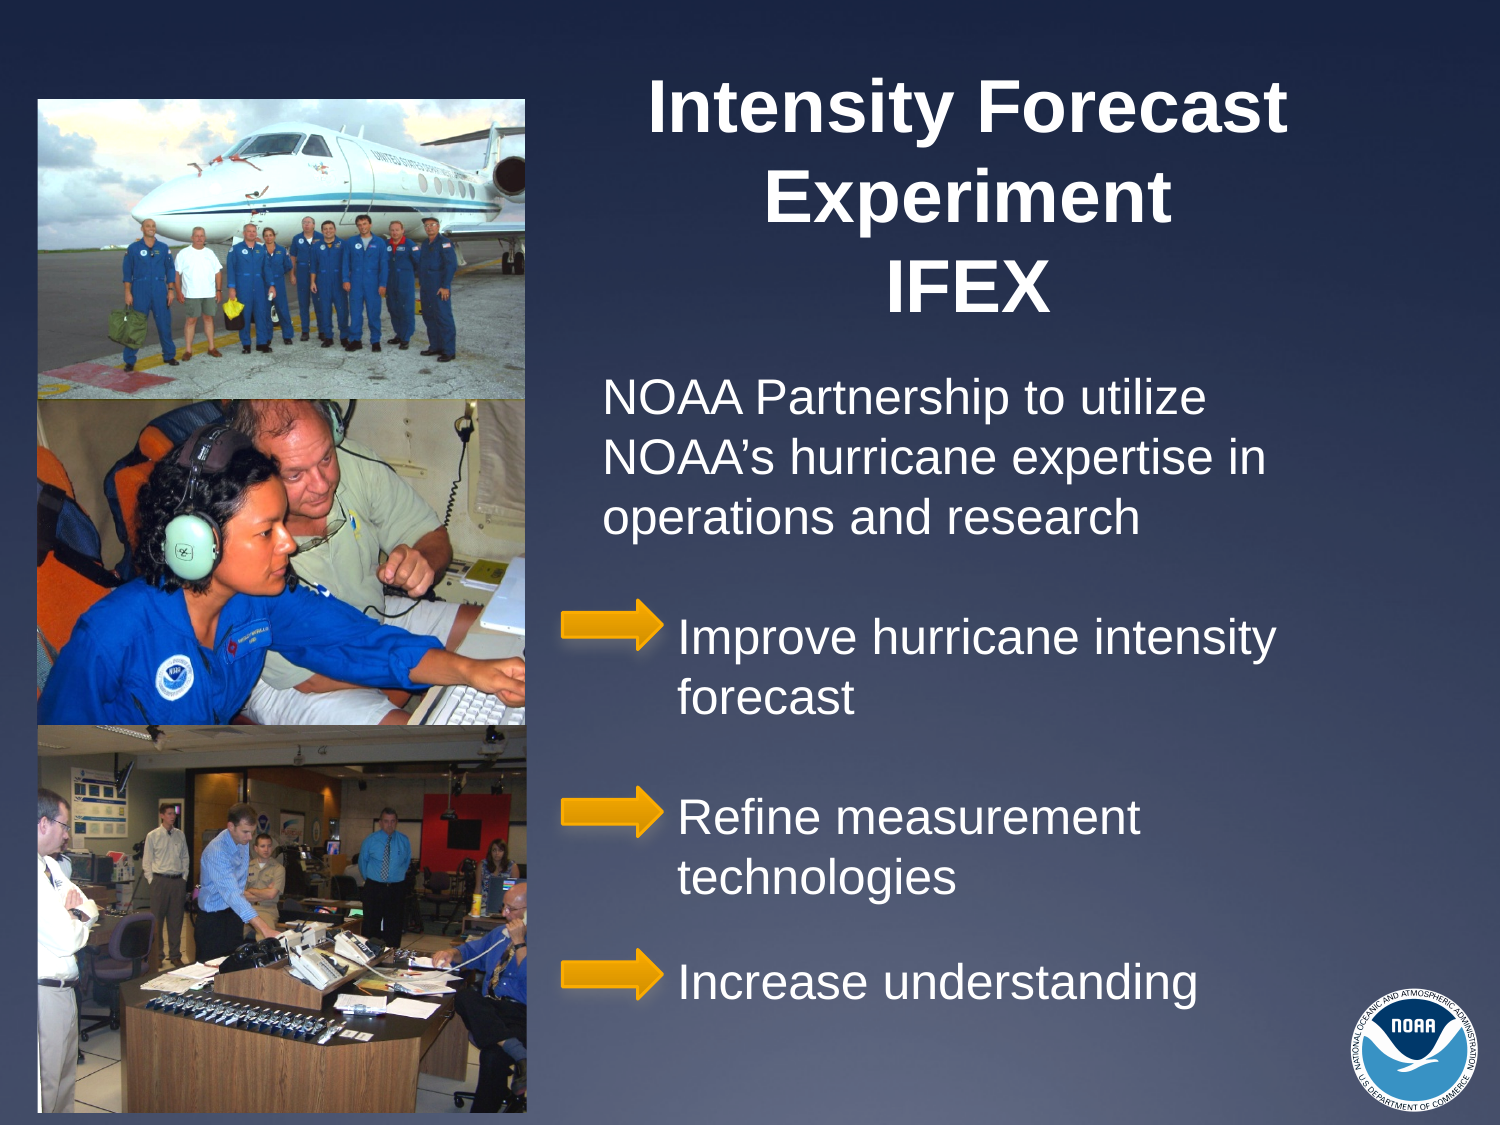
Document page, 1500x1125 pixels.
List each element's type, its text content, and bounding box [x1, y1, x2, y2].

text_box [560, 598, 664, 651]
title Intensity Forecast Experiment IFEX [524, 49, 1412, 180]
text_box [560, 785, 664, 839]
text_box NOAA Partnership to utilize NOAA’s hurricane expertise in operations and research Improve hurricane intensity forecast Refine measurement technologies Increase understanding [587, 357, 1400, 1118]
text_box [560, 948, 664, 1001]
picture [1400, 987, 1479, 1113]
picture [36, 98, 528, 1114]
